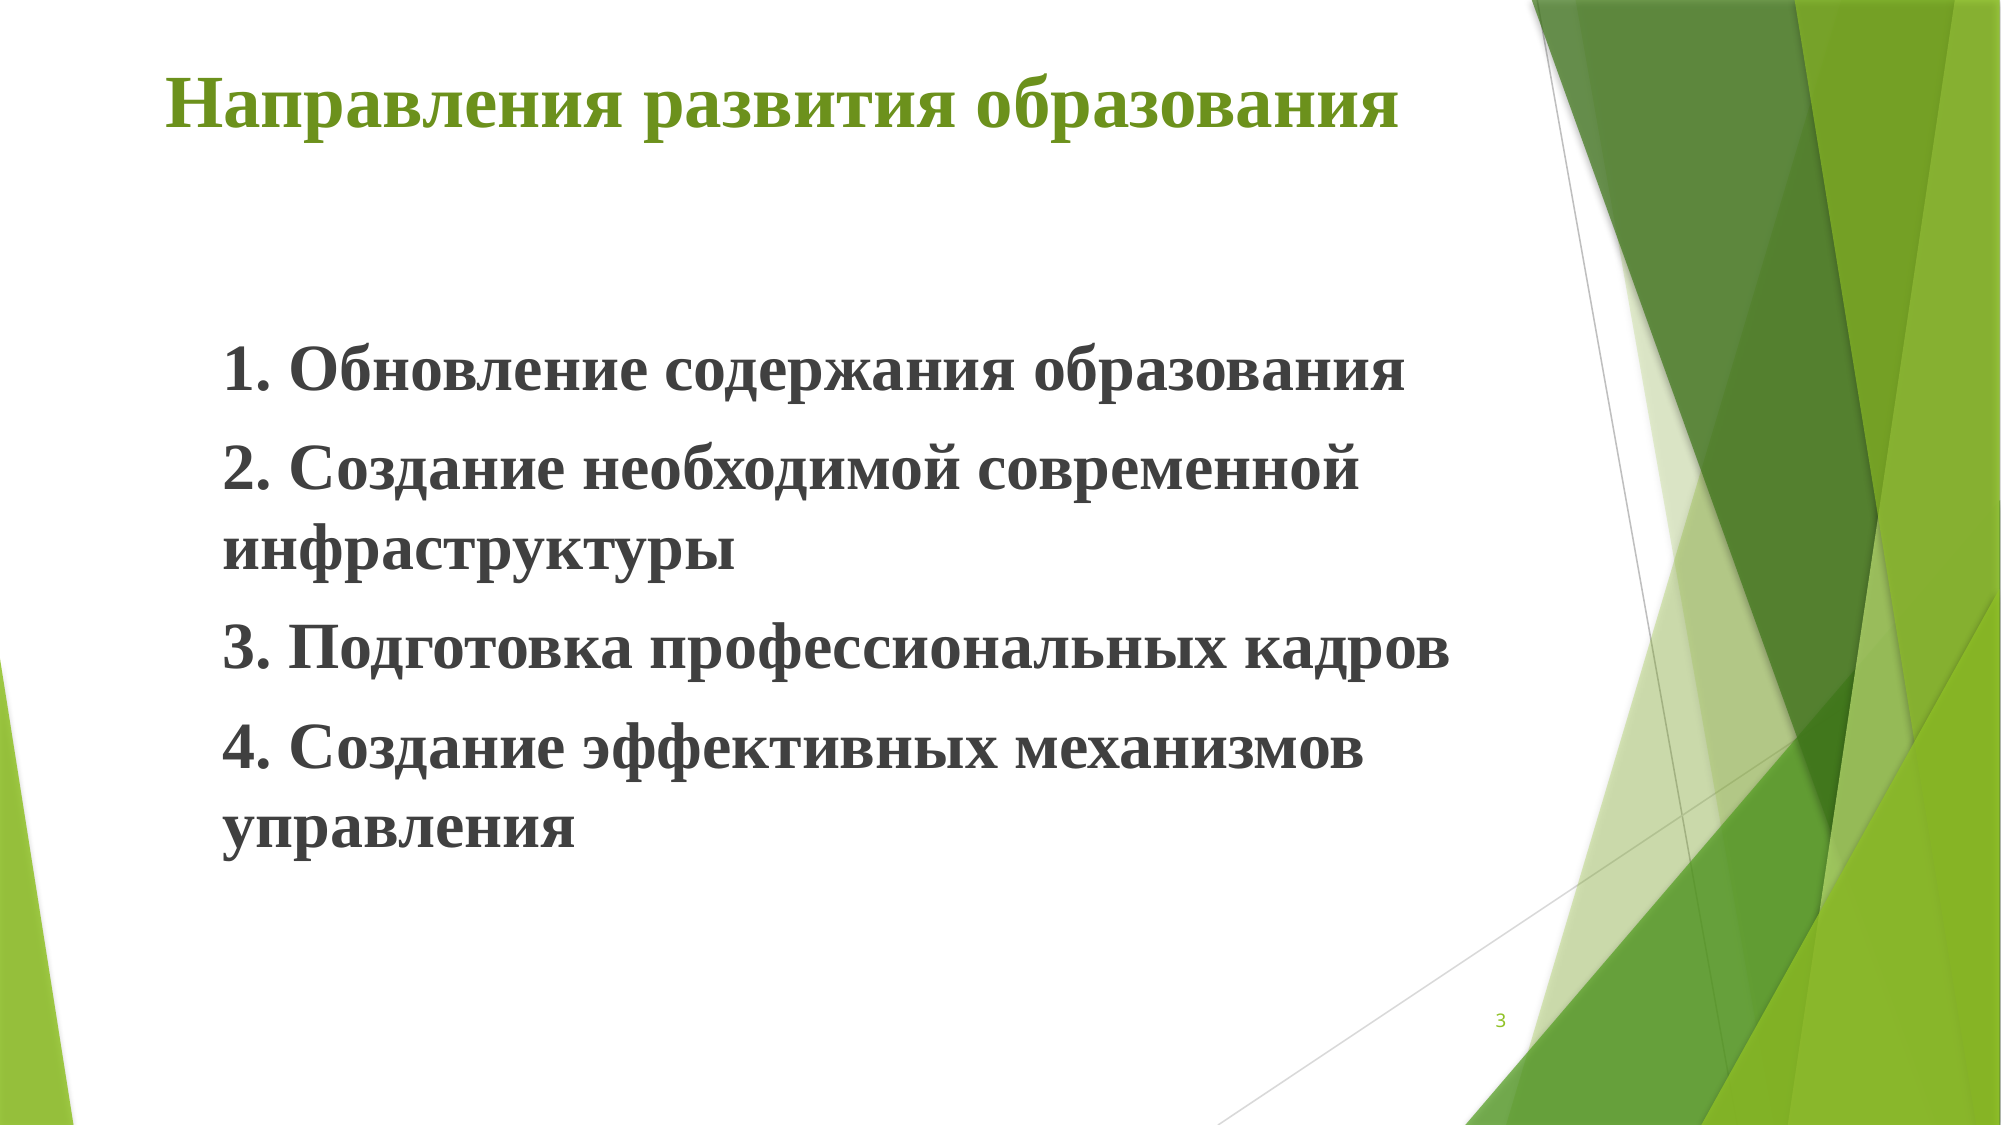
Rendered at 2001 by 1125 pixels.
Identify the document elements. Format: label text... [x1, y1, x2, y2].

slide_number 3 [1409, 991, 1522, 1051]
list 1. Обновление содержания образования 2. Создание необходимой современной инфраструктуры 3. Подготовка профессиональных кадров 4. Создание эффективных механизмов управления [207, 316, 1521, 869]
title Направления развития образования [150, 45, 1521, 371]
